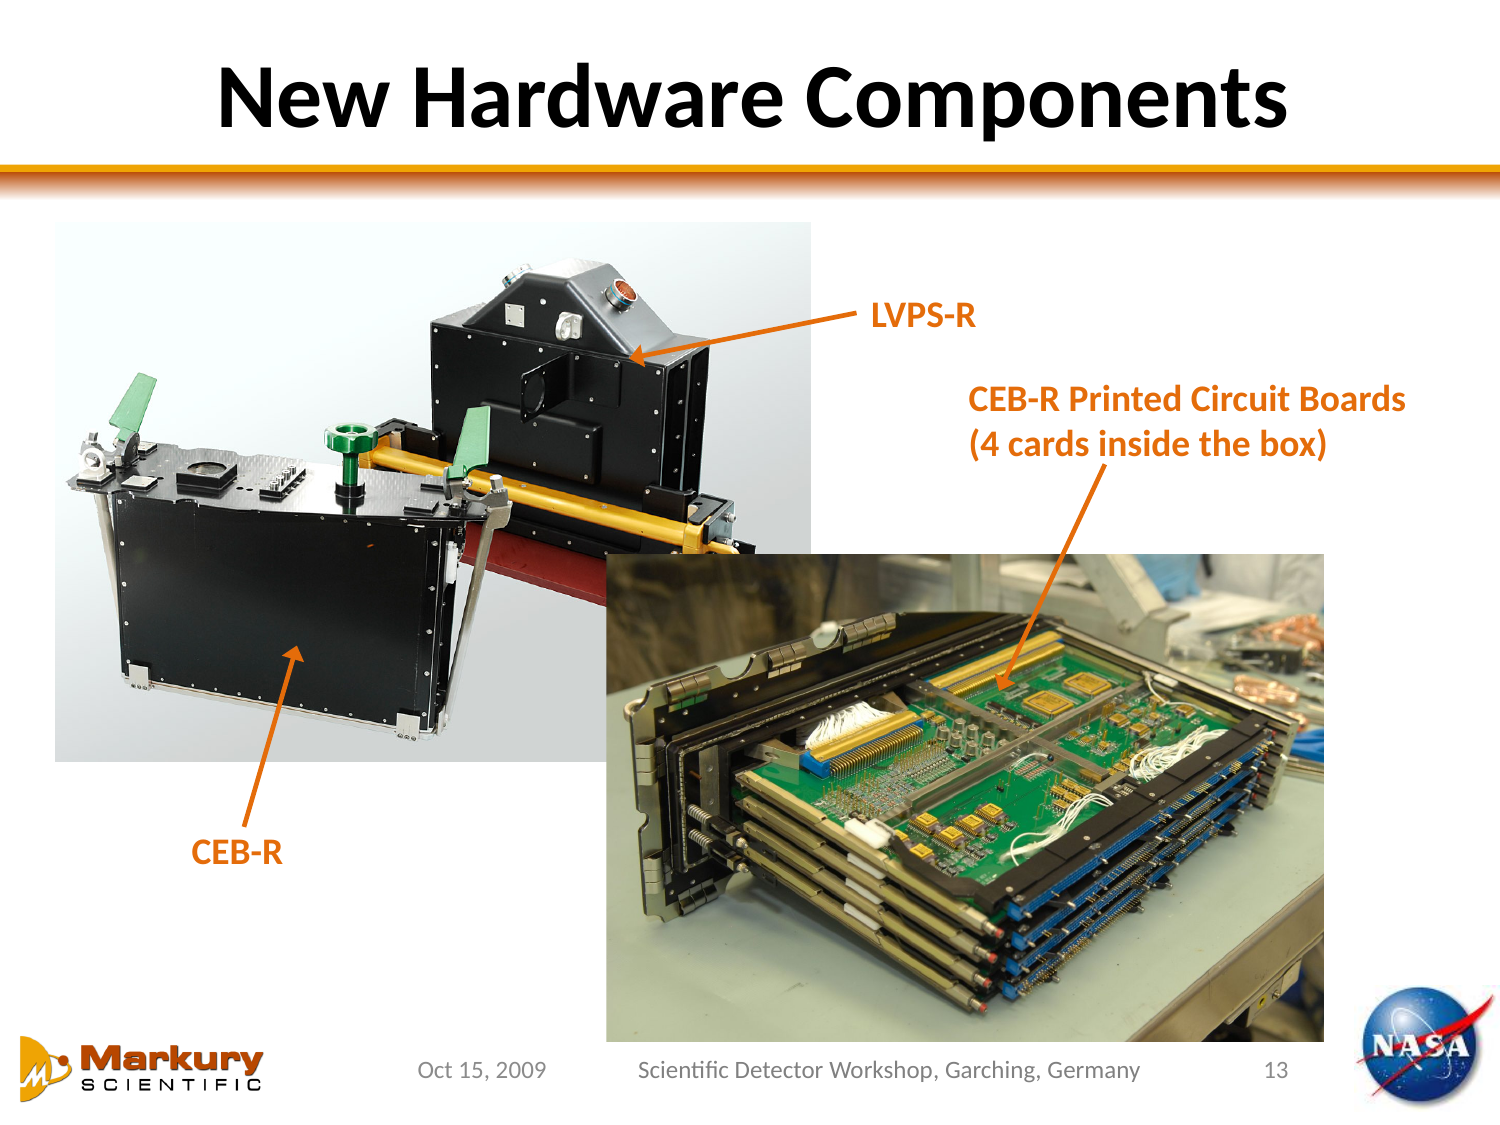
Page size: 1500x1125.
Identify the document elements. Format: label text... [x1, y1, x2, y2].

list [54, 222, 811, 763]
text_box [628, 313, 856, 359]
picture [1354, 985, 1500, 1112]
text_box LVPS-R [856, 282, 992, 343]
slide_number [402, 1038, 591, 1099]
picture [606, 554, 1325, 1042]
picture [17, 1033, 267, 1105]
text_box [938, 524, 1166, 631]
slide_number 13 [1233, 1050, 1319, 1099]
text_box CEB-R Printed Circuit Boards (4 cards inside the box) [953, 366, 1423, 471]
footer Scientific Detector Workshop, Garching, Germany [591, 1038, 1188, 1099]
text_box CEB-R [176, 819, 298, 879]
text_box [179, 709, 362, 763]
title New Hardware Components [77, 26, 1428, 155]
